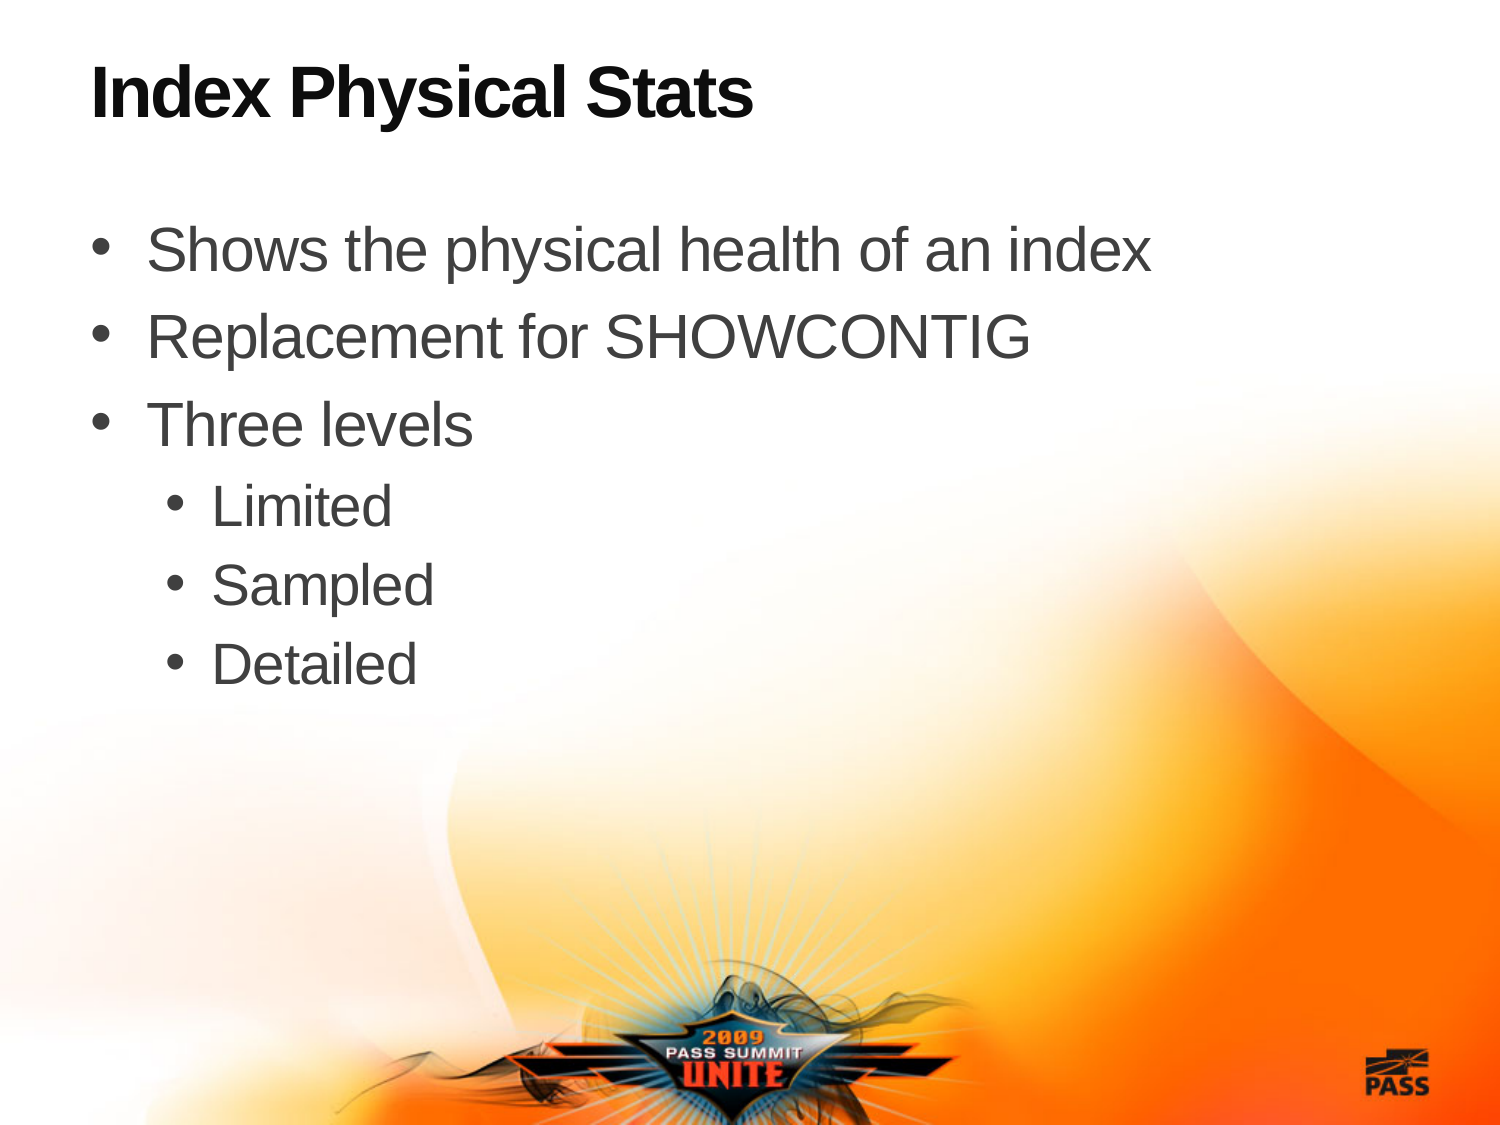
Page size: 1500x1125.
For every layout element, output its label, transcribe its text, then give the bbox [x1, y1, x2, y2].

footer [74, 1042, 488, 1103]
picture [0, 0, 1500, 1125]
title Index Physical Stats [75, 49, 1425, 200]
list Shows the physical health of an index Replacement for SHOWCONTIG Three levels Limited Sampled Detailed [75, 200, 1425, 1020]
